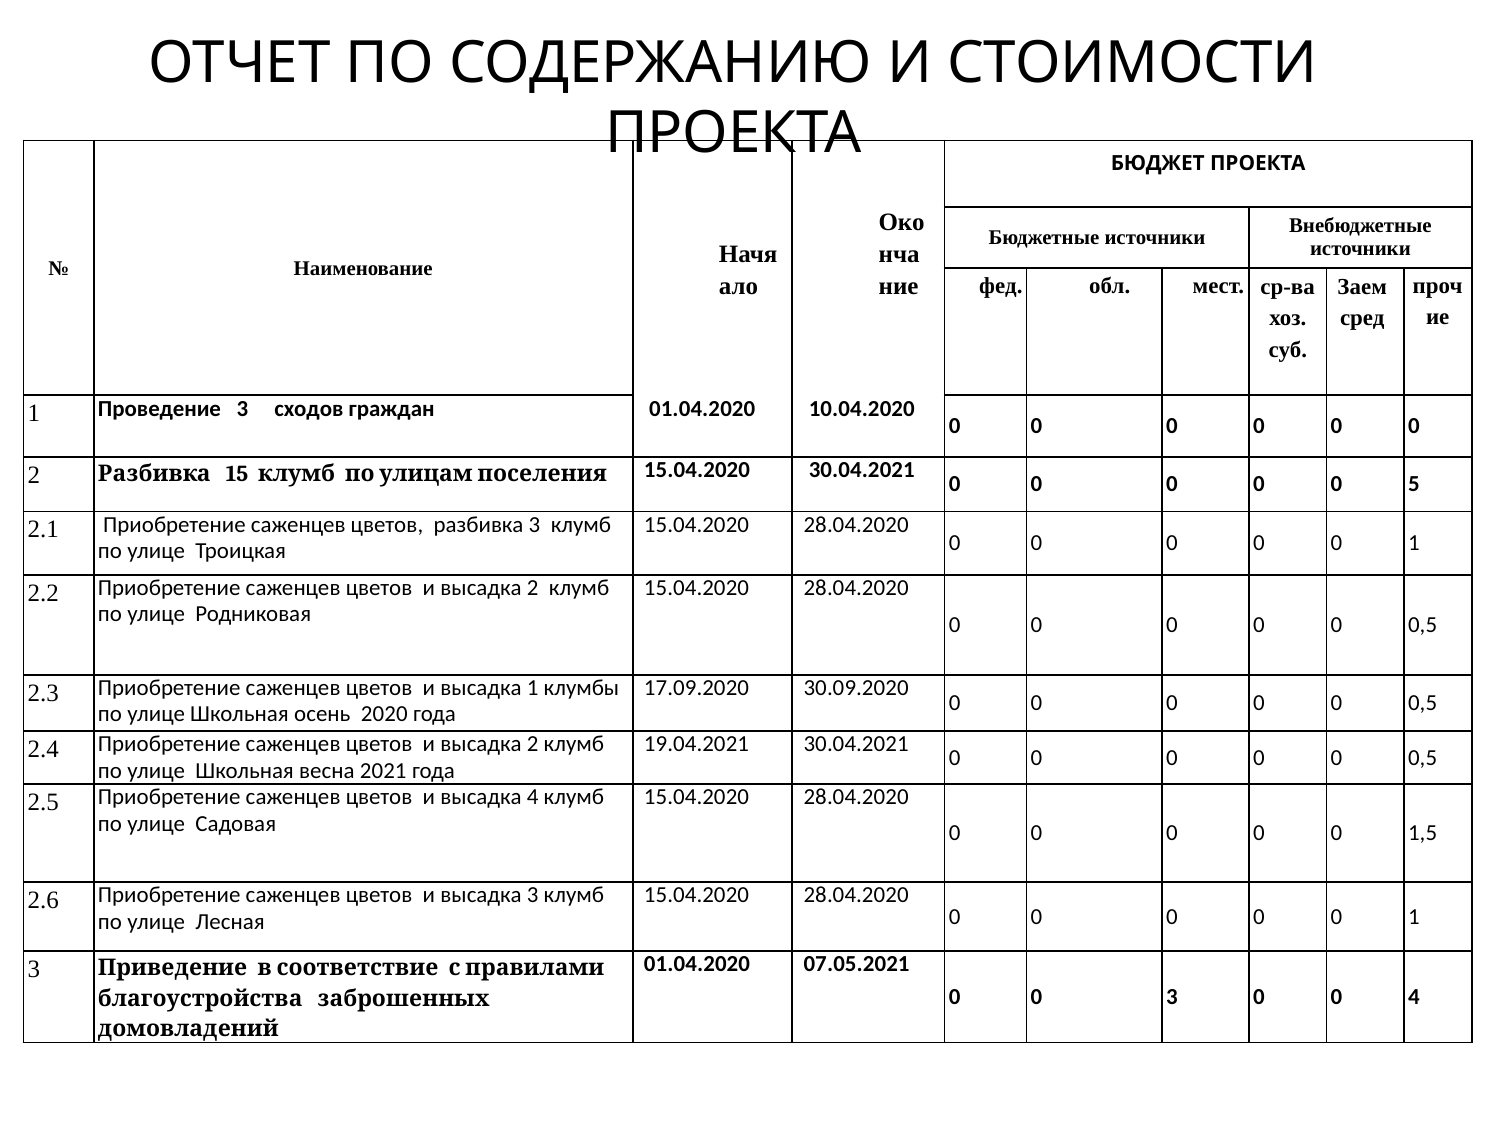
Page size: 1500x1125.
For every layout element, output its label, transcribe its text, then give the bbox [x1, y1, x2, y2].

table_cell 3 [1163, 952, 1248, 1042]
table_cell 2 [24, 458, 93, 511]
table_cell 17.09.2020 [634, 676, 791, 730]
table_cell Приобретение саженцев цветов и высадка 3 клумб по улице Лесная [95, 883, 632, 950]
table_cell 0 [1250, 952, 1326, 1042]
table_cell 28.04.2020 [793, 576, 944, 674]
table_cell 1 [24, 396, 93, 456]
table_cell 0 [945, 883, 1026, 950]
table_header Окончание [793, 196, 944, 395]
table_cell 0 [1027, 512, 1161, 574]
table_cell 0 [1163, 576, 1248, 674]
table_cell 1 [1405, 512, 1471, 574]
table_cell 0 [1027, 785, 1161, 881]
table_cell 0,5 [1405, 576, 1471, 674]
table_cell 0 [1250, 576, 1326, 674]
table_cell Приобретение саженцев цветов, разбивка 3 клумб по улице Троицкая [95, 512, 632, 574]
table_cell 0 [1027, 883, 1161, 950]
table_cell 0 [1163, 676, 1248, 730]
table_cell 2.6 [24, 883, 93, 950]
table_cell 0 [1327, 458, 1403, 511]
table_header Начяало [634, 196, 791, 395]
table_cell Внебюджетные источники [1250, 208, 1471, 267]
table_cell 0 [1327, 952, 1403, 1042]
table_cell 0 [1327, 732, 1403, 783]
table_cell 0 [945, 676, 1026, 730]
table_cell 0 [1327, 512, 1403, 574]
table_cell 0 [1250, 732, 1326, 783]
table_cell 0 [1250, 458, 1326, 511]
table_cell 1 [1405, 883, 1471, 950]
table_cell 0,5 [1405, 676, 1471, 730]
table_cell 10.04.2020 [793, 395, 944, 456]
table_cell фед. [945, 269, 1026, 394]
table_cell 0 [1027, 952, 1161, 1042]
table_cell 07.05.2021 [793, 952, 944, 1042]
table_header № [24, 141, 93, 394]
table_cell 0 [1250, 785, 1326, 881]
table_cell 0 [1163, 883, 1248, 950]
table_cell 0 [945, 396, 1026, 456]
table_cell 0,5 [1405, 732, 1471, 783]
table_cell 0 [1027, 676, 1161, 730]
table_cell 0 [1163, 785, 1248, 881]
table_cell 15.04.2020 [634, 458, 791, 511]
table_cell 15.04.2020 [634, 785, 791, 881]
table_cell мест. [1163, 269, 1248, 394]
table_cell 0 [945, 576, 1026, 674]
table_cell 0 [1250, 883, 1326, 950]
table_cell 0 [945, 512, 1026, 574]
table_cell 0 [945, 952, 1026, 1042]
table_cell Приобретение саженцев цветов и высадка 2 клумб по улице Родниковая [95, 576, 632, 674]
table_cell 0 [1250, 396, 1326, 456]
table_cell Приобретение саженцев цветов и высадка 2 клумб по улице Школьная весна 2021 года [95, 732, 632, 783]
table_cell 28.04.2020 [793, 883, 944, 950]
table_cell 0 [1327, 576, 1403, 674]
table_cell 28.04.2020 [793, 512, 944, 574]
table_cell Заем сред [1327, 269, 1403, 394]
table_cell 30.04.2021 [793, 458, 944, 511]
table_cell 30.04.2021 [793, 732, 944, 783]
table_cell 0 [1405, 396, 1471, 456]
table_cell 0 [1250, 676, 1326, 730]
table_cell 0 [1327, 883, 1403, 950]
table_cell прочие [1405, 269, 1471, 394]
table_cell 0 [1250, 512, 1326, 574]
table_cell 15.04.2020 [634, 512, 791, 574]
table_cell 0 [1027, 732, 1161, 783]
title ОТЧЕТ ПО СОДЕРЖАНИЮ И СТОИМОСТИ ПРОЕКТА [58, 0, 1409, 196]
table_cell 3 [24, 952, 93, 1042]
table_cell 28.04.2020 [793, 785, 944, 881]
table_cell Разбивка 15 клумб по улицам поселения [95, 458, 632, 511]
table_cell 2.2 [24, 576, 93, 674]
table_cell Приведение в соответствие с правилами благоустройства заброшенных домовладений [95, 952, 632, 1042]
table_cell 0 [1163, 512, 1248, 574]
table_cell Приобретение саженцев цветов и высадка 4 клумб по улице Садовая [95, 785, 632, 881]
table_cell 0 [945, 785, 1026, 881]
table_cell 15.04.2020 [634, 576, 791, 674]
table_cell 0 [1163, 732, 1248, 783]
table_cell 1,5 [1405, 785, 1471, 881]
table_header Наименование [95, 196, 632, 394]
table_cell Приобретение саженцев цветов и высадка 1 клумбы по улице Школьная осень 2020 года [95, 676, 632, 730]
table_cell Бюджетные источники [945, 208, 1248, 267]
table_cell 0 [1327, 676, 1403, 730]
table_cell ср-ва хоз. суб. [1250, 269, 1326, 394]
table_cell 2.1 [24, 512, 93, 574]
table_cell 5 [1405, 458, 1471, 511]
table_cell 2.4 [24, 732, 93, 783]
table_header БЮДЖЕТ ПРОЕКТА [945, 141, 1471, 206]
table_cell 15.04.2020 [634, 883, 791, 950]
table_cell 2.3 [24, 676, 93, 730]
table_cell 01.04.2020 [634, 952, 791, 1042]
table_cell 4 [1405, 952, 1471, 1042]
table_cell обл. [1027, 269, 1161, 394]
table_cell 30.09.2020 [793, 676, 944, 730]
table_cell 0 [1163, 396, 1248, 456]
table_cell 0 [1027, 396, 1161, 456]
table_cell Проведение 3 сходов граждан [95, 396, 632, 456]
table_cell 0 [1027, 458, 1161, 511]
table_cell 0 [1027, 576, 1161, 674]
table_cell 0 [1327, 396, 1403, 456]
table_cell 0 [1327, 785, 1403, 881]
table_cell 0 [945, 732, 1026, 783]
table_cell 0 [1163, 458, 1248, 511]
table_cell 01.04.2020 [634, 395, 791, 456]
table_cell 0 [945, 458, 1026, 511]
table_cell 19.04.2021 [634, 732, 791, 783]
table_cell 2.5 [24, 785, 93, 881]
